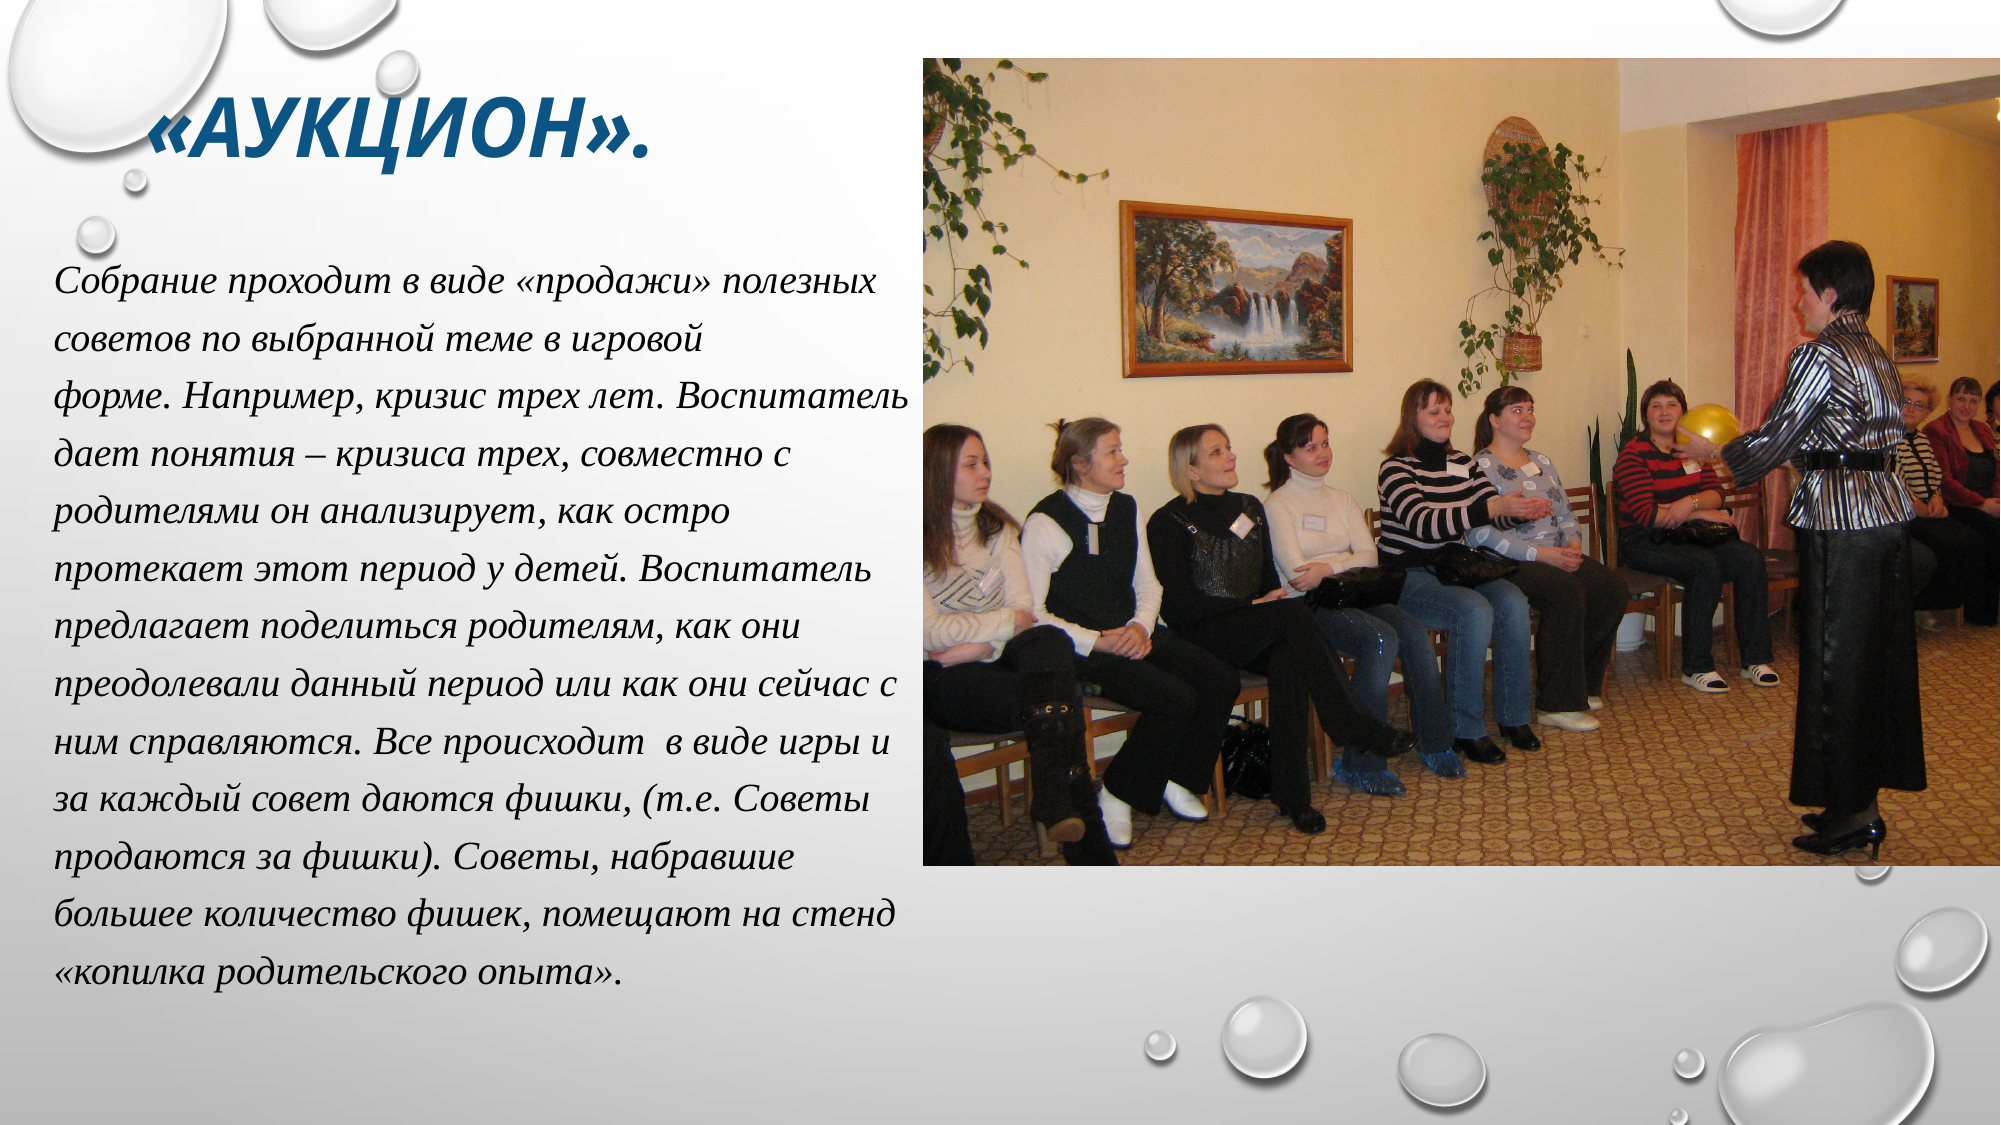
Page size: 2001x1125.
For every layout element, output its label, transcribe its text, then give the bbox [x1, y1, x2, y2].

title «Аукцион». [73, 17, 750, 184]
list Собрание проходит в виде «продажи» полезных советов по выбранной теме в игровой форме. Например, кризис трех лет. Воспитатель дает понятия – кризиса трех, совместно с родителями он анализирует, как остро протекает этот период у детей. Воспитатель предлагает поделиться родителям, как они преодолевали данный период или как они сейчас с ним справляются. Все происходит в виде игры и за каждый совет даются фишки, (т.е. Советы продаются за фишки). Советы, набравшие большее количество фишек, помещают на стенд «копилка родительского опыта». [38, 236, 925, 1059]
picture [0, 0, 2000, 1125]
